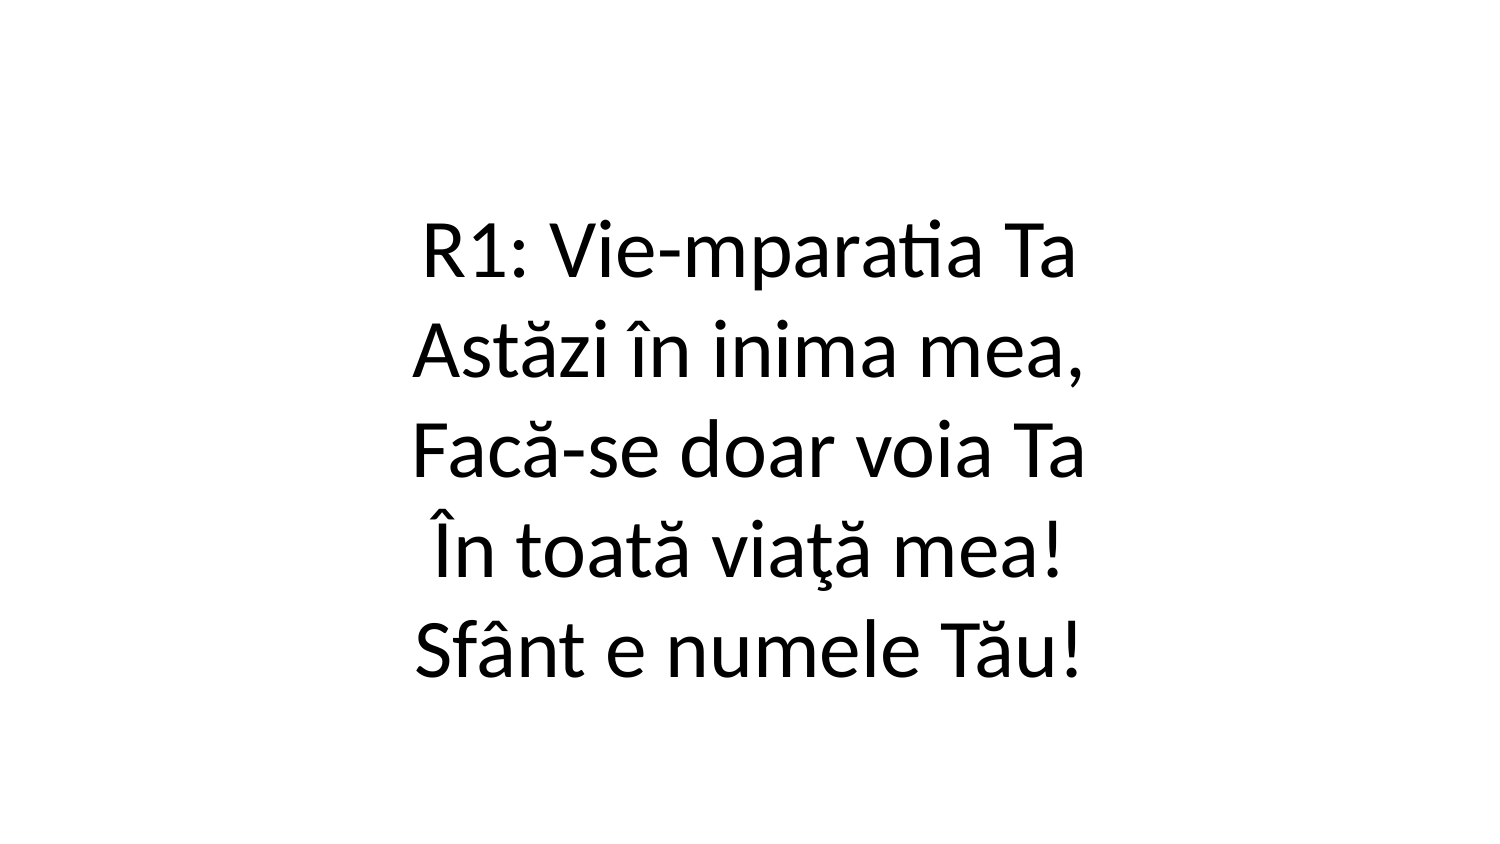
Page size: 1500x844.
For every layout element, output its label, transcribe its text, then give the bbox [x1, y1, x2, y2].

text_box R1: Vie-mparatia Ta Astăzi în inima mea, Facă-se doar voia Ta În toată viaţă mea! Sfânt e numele Tău! [396, 142, 1104, 702]
